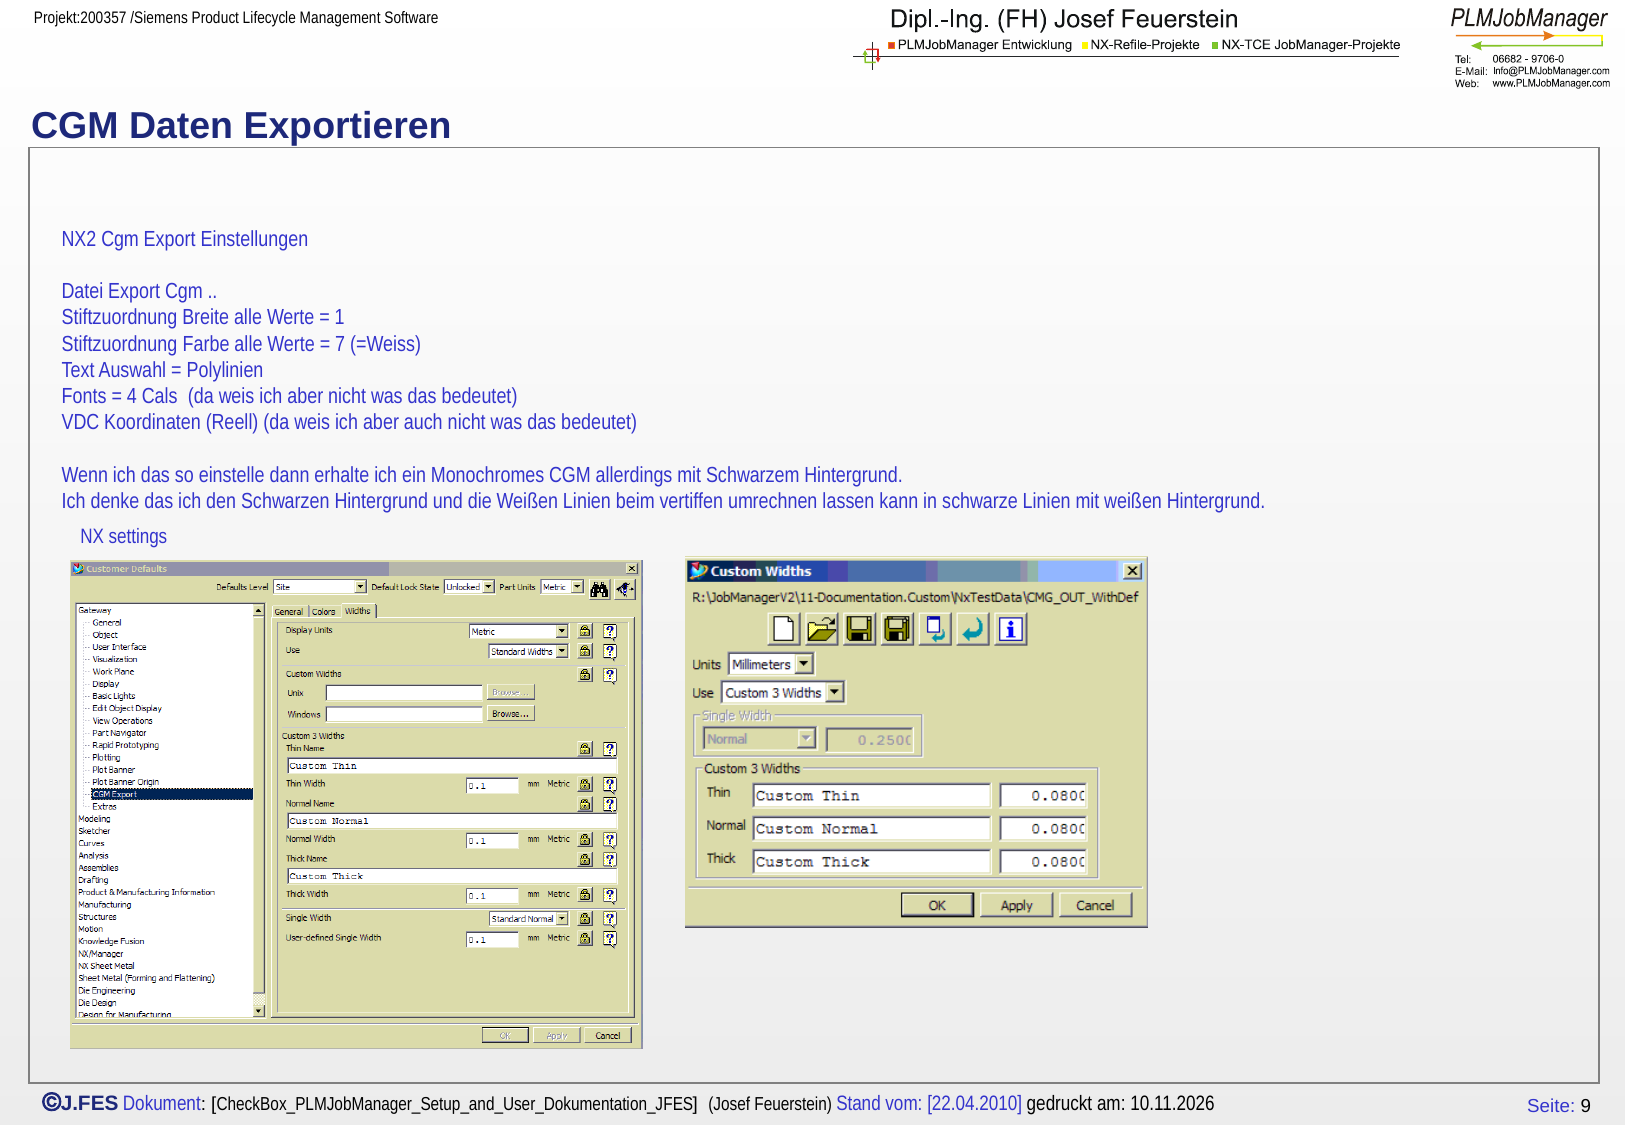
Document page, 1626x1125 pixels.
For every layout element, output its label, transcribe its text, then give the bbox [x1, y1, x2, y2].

text_box NX2 Cgm Export Einstellungen Datei Export Cgm .. Stiftzuordnung Breite alle Werte = 1 Stiftzuordnung Farbe alle Werte = 7 (=Weiss) Text Auswahl = Polylinien Fonts = 4 Cals (da weis ich aber nicht was das bedeutet) VDC Koordinaten (Reell) (da weis ich aber auch nicht was das bedeutet) Wenn ich das so einstelle dann erhalte ich ein Monochromes CGM allerdings mit Schwarzem Hintergrund. Ich denke das ich den Schwarzen Hintergrund und die Weißen Linien beim vertiffen umrechnen lassen kann in schwarze Linien mit weißen Hintergrund. [46, 217, 1575, 547]
picture [685, 556, 1148, 929]
text_box NX settings [65, 515, 346, 556]
title CGM Daten Exportieren [30, 73, 1600, 138]
picture [70, 560, 643, 1049]
